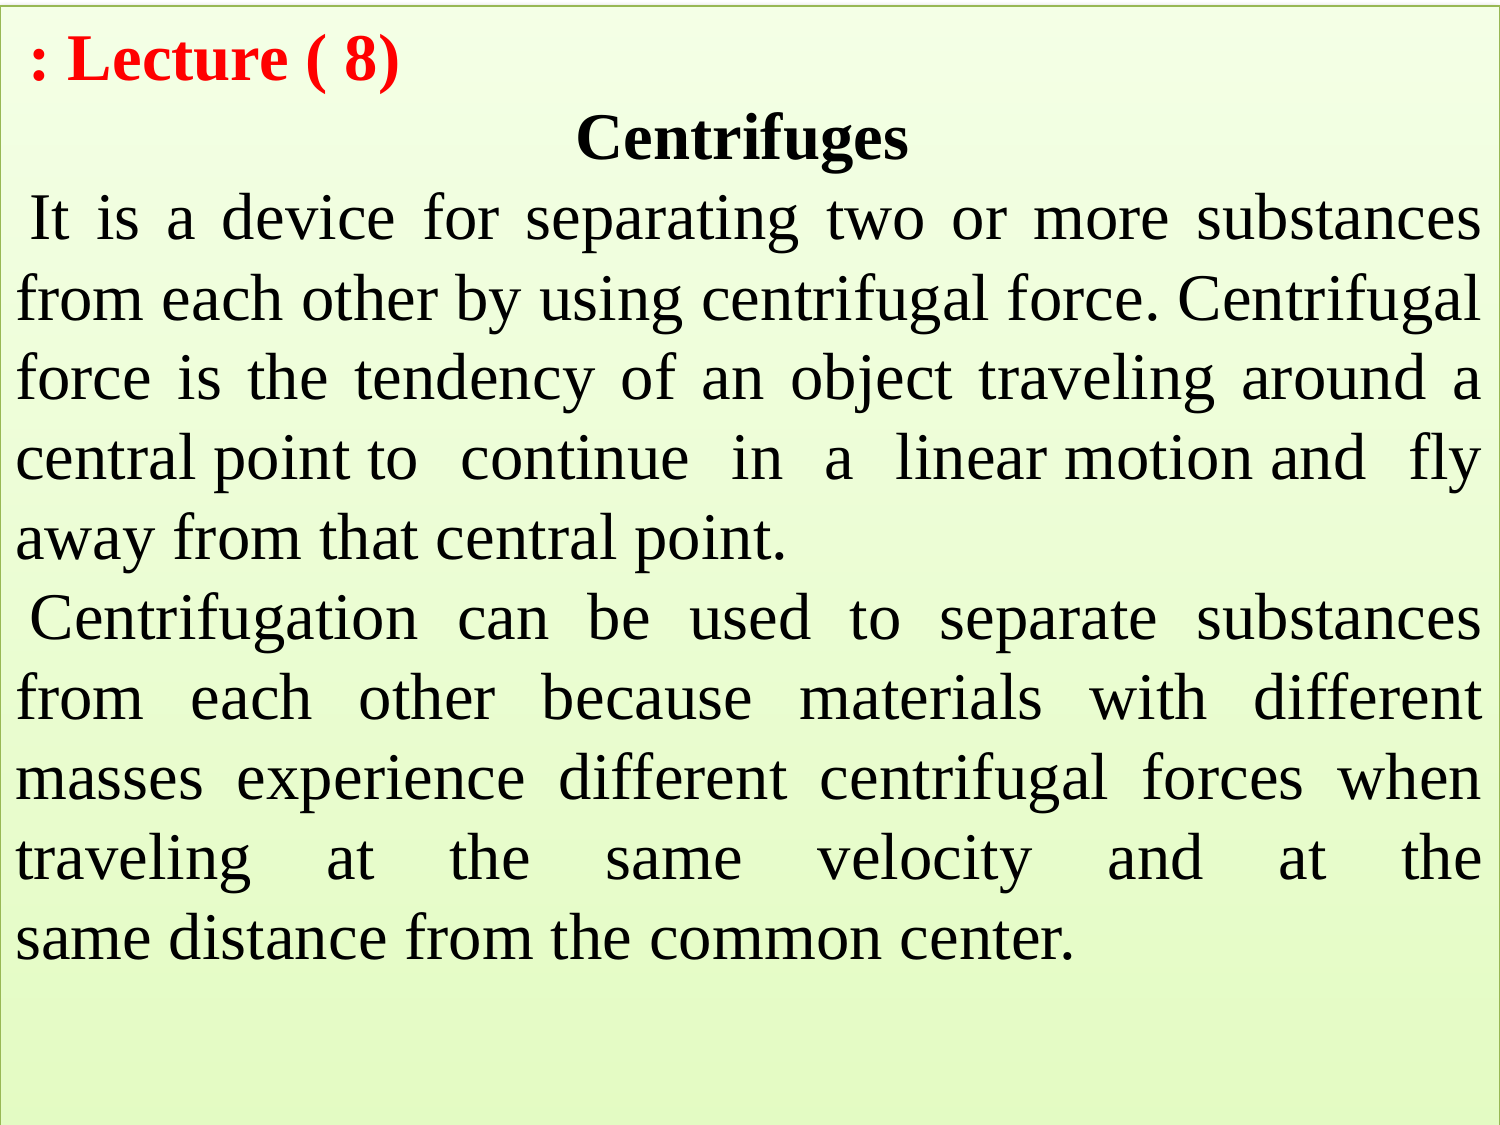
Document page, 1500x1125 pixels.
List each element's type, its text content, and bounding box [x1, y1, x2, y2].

text_box Lecture ( 8) : Centrifuges It is a device for separating two or more substances from each other by using centrifugal force. Centrifugal force is the tendency of an object traveling around a central point to continue in a linear motion and fly away from that central point. Centrifugation can be used to separate substances from each other because materials with different masses experience different centrifugal forces when traveling at the same velocity and at the same distance from the common center. [0, 5, 1500, 1125]
